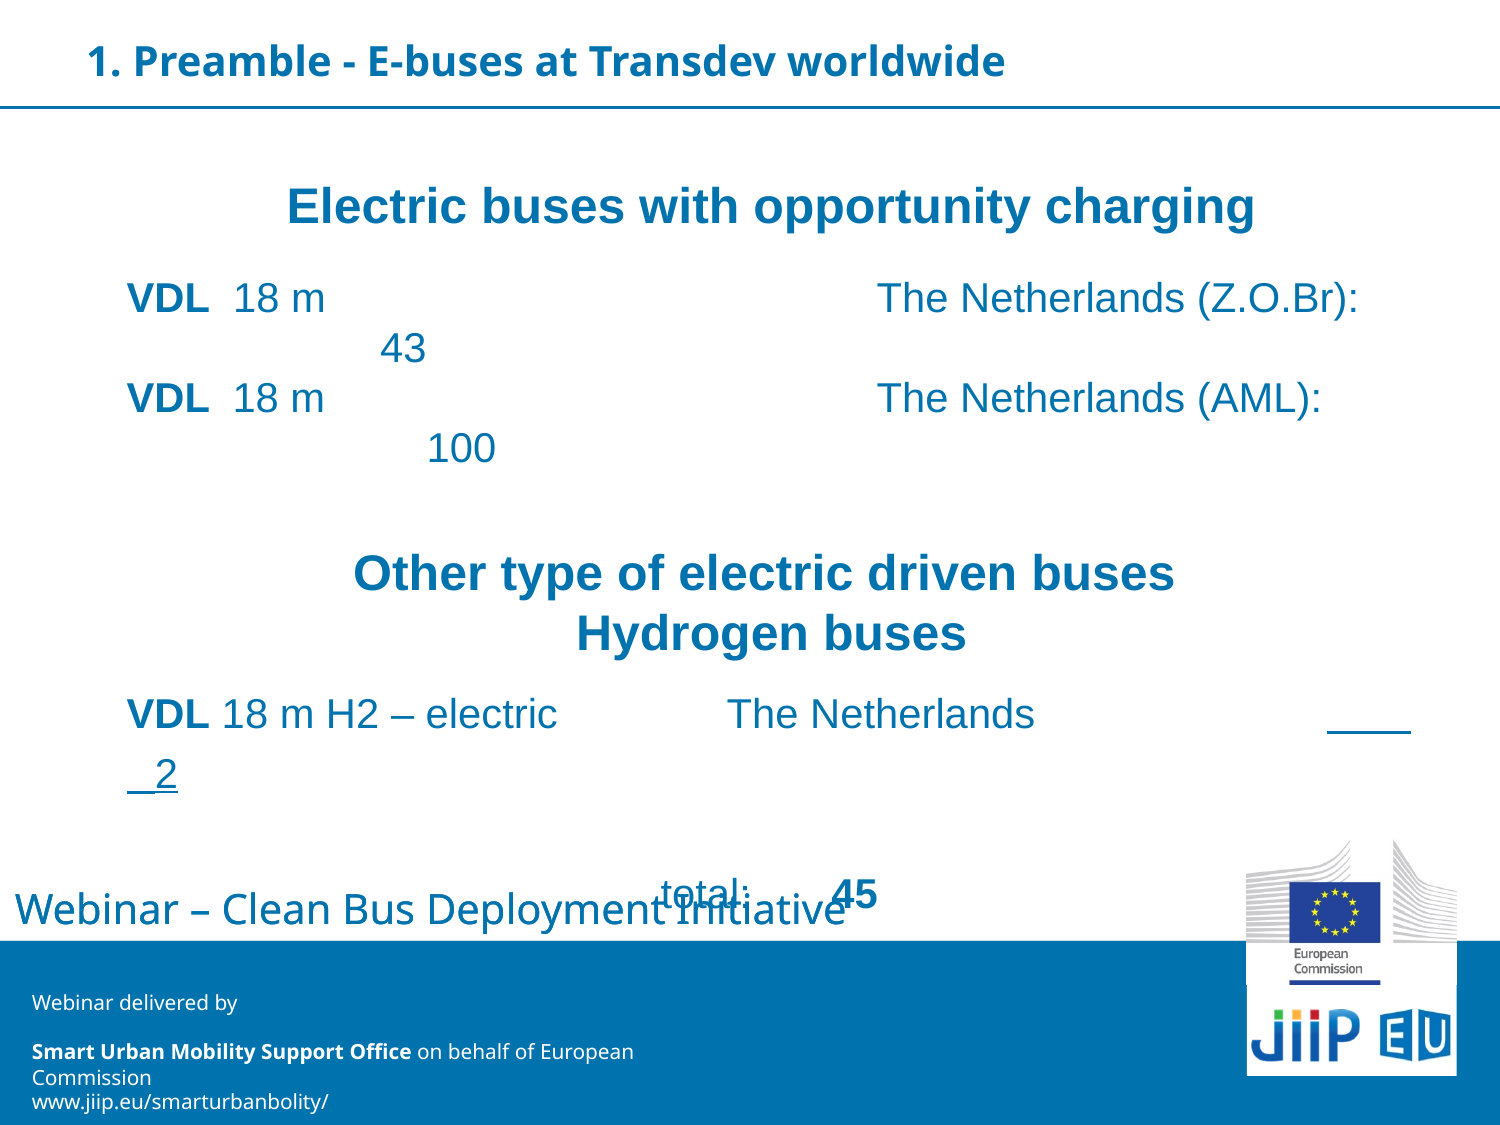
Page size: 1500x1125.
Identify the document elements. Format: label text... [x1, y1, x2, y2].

text_box [1246, 940, 1458, 1077]
text_box [0, 940, 1500, 1125]
picture [1369, 1009, 1455, 1063]
picture [1246, 839, 1457, 985]
text_box Electric buses with opportunity charging VDL 18 m The Netherlands (Z.O.Br): 43 VDL 18 m The Netherlands (AML): 100 Other type of electric driven buses Hydrogen buses VDL 18 m H2 – electric The Netherlands 2 total: 45 grand total 344 [111, 166, 1432, 1039]
text_box Webinar delivered by Smart Urban Mobility Support Office on behalf of European Commission www.jiip.eu/smarturbanbolity/ [17, 981, 750, 1122]
text_box Webinar – Clean Bus Deployment Initiative [0, 875, 111, 941]
picture [1251, 1009, 1360, 1063]
text_box 1. Preamble - E-buses at Transdev worldwide [71, 27, 1097, 92]
